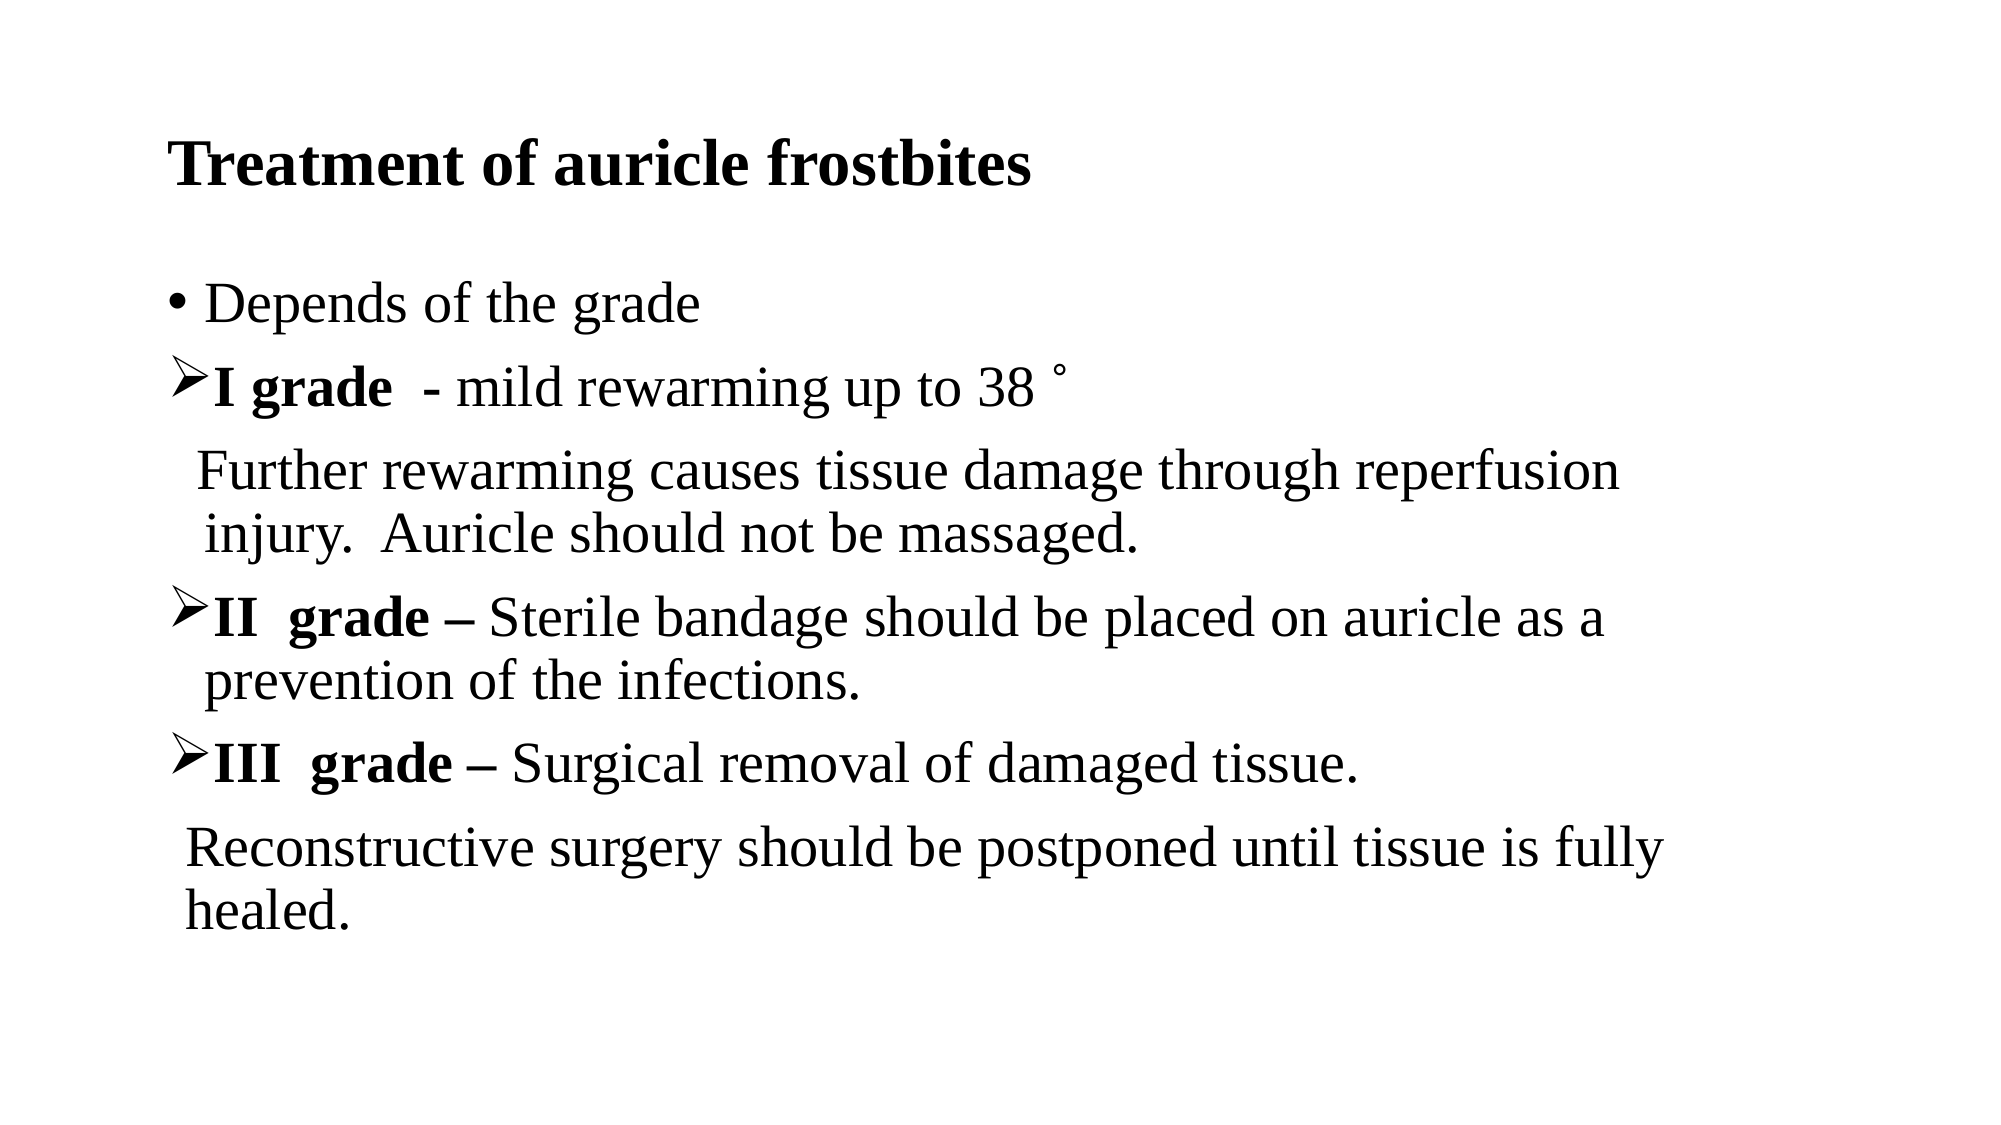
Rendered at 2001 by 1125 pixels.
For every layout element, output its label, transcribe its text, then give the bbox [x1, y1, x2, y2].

list Depends of the grade I grade - mild rewarming up to 38 ˚ Further rewarming causes tissue damage through reperfusion injury. Auricle should not be massaged. II grade – Sterile bandage should be placed on auricle as a prevention of the infections. III grade – Surgical removal of damaged tissue. Reconstructive surgery should be postponed until tissue is fully healed. [152, 264, 1789, 962]
title Treatment of auricle frostbites [152, 92, 1503, 235]
